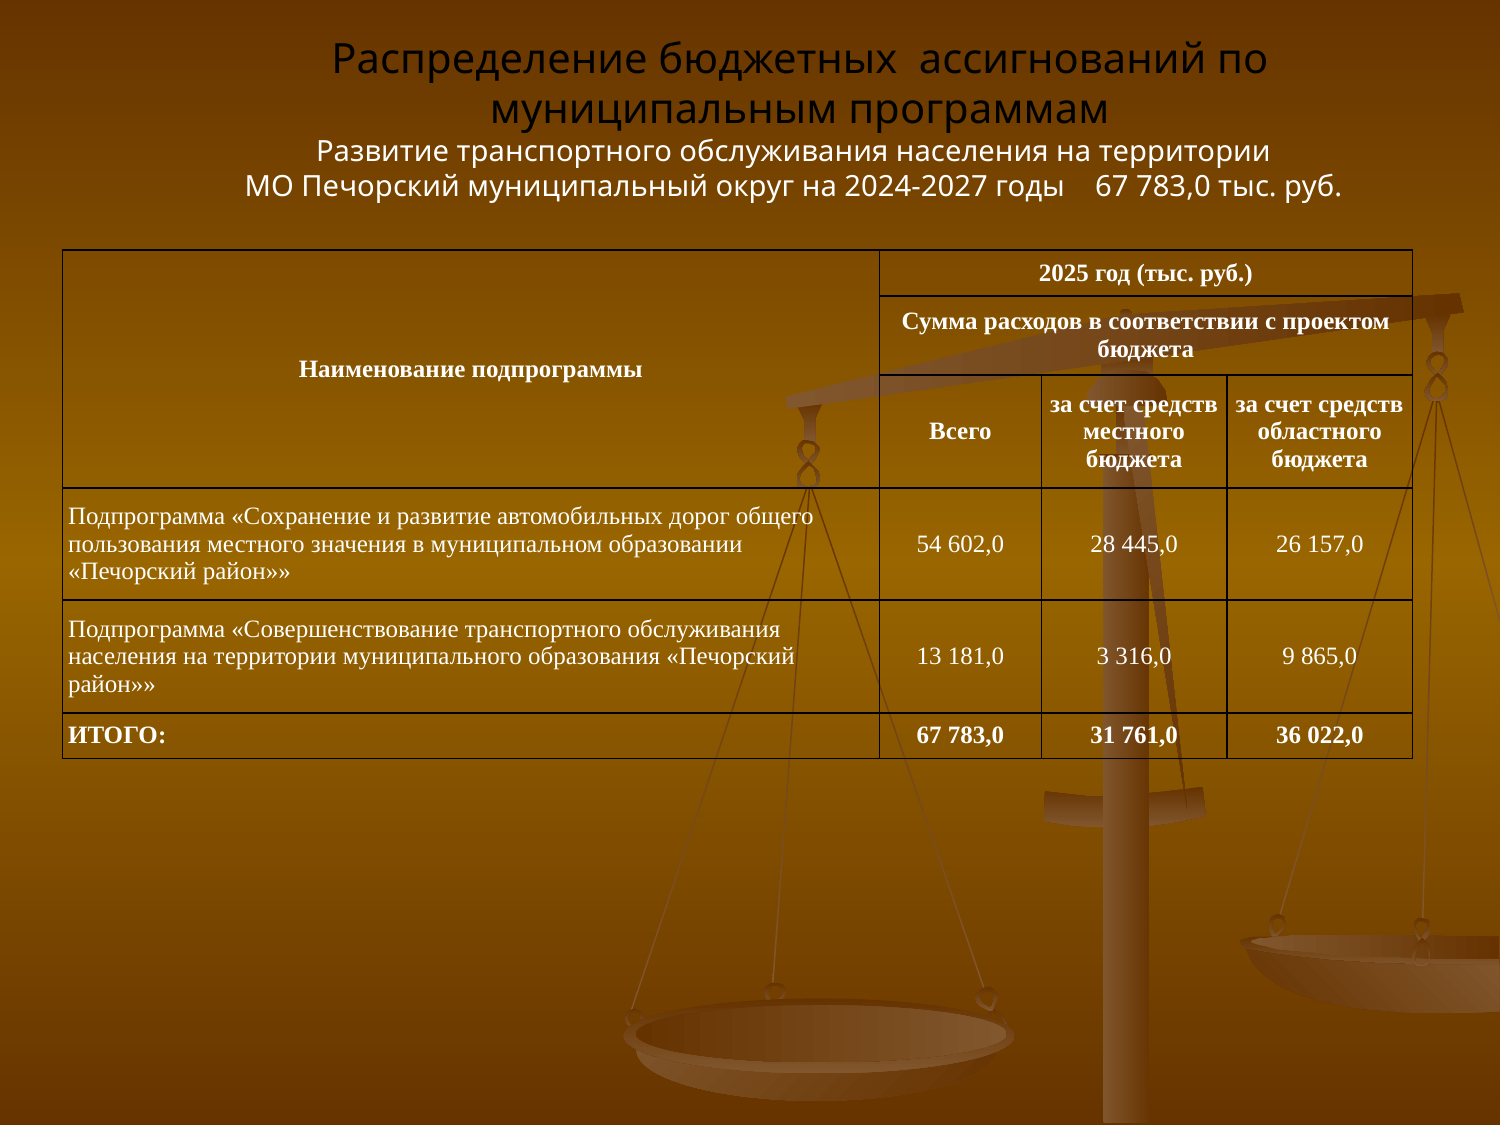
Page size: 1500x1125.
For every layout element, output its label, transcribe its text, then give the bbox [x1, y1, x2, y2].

table_cell за счет средств местного бюджета [1042, 376, 1226, 487]
table_cell Подпрограмма «Сохранение и развитие автомобильных дорог общего пользования местного значения в муниципальном образовании «Печорский район»» [63, 489, 879, 599]
table_cell Подпрограмма «Совершенствование транспортного обслуживания населения на территории муниципального образования «Печорский район»» [63, 601, 879, 712]
table_cell 36 022,0 [1228, 714, 1412, 758]
text_box Распределение бюджетных ассигнований по муниципальным программам [237, 24, 1363, 124]
table_header 2025 год (тыс. руб.) [880, 251, 1412, 295]
table_cell 31 761,0 [1042, 714, 1226, 758]
table_cell 67 783,0 [880, 714, 1041, 758]
table_cell 13 181,0 [880, 601, 1041, 712]
table_header Наименование подпрограммы [63, 251, 879, 487]
table_cell 3 316,0 [1042, 601, 1226, 712]
table_cell за счет средств областного бюджета [1228, 376, 1412, 487]
table_cell Сумма расходов в соответствии с проектом бюджета [880, 297, 1412, 374]
table_cell 9 865,0 [1228, 601, 1412, 712]
table_cell 54 602,0 [880, 489, 1041, 599]
table_cell Всего [880, 376, 1041, 487]
table_cell 26 157,0 [1228, 489, 1412, 599]
text_box Развитие транспортного обслуживания населения на территории МО Печорский муниципальный округ на 2024-2027 годы 67 783,0 тыс. руб. [112, 124, 1475, 210]
table_cell 28 445,0 [1042, 489, 1226, 599]
table_cell ИТОГО: [63, 714, 879, 758]
